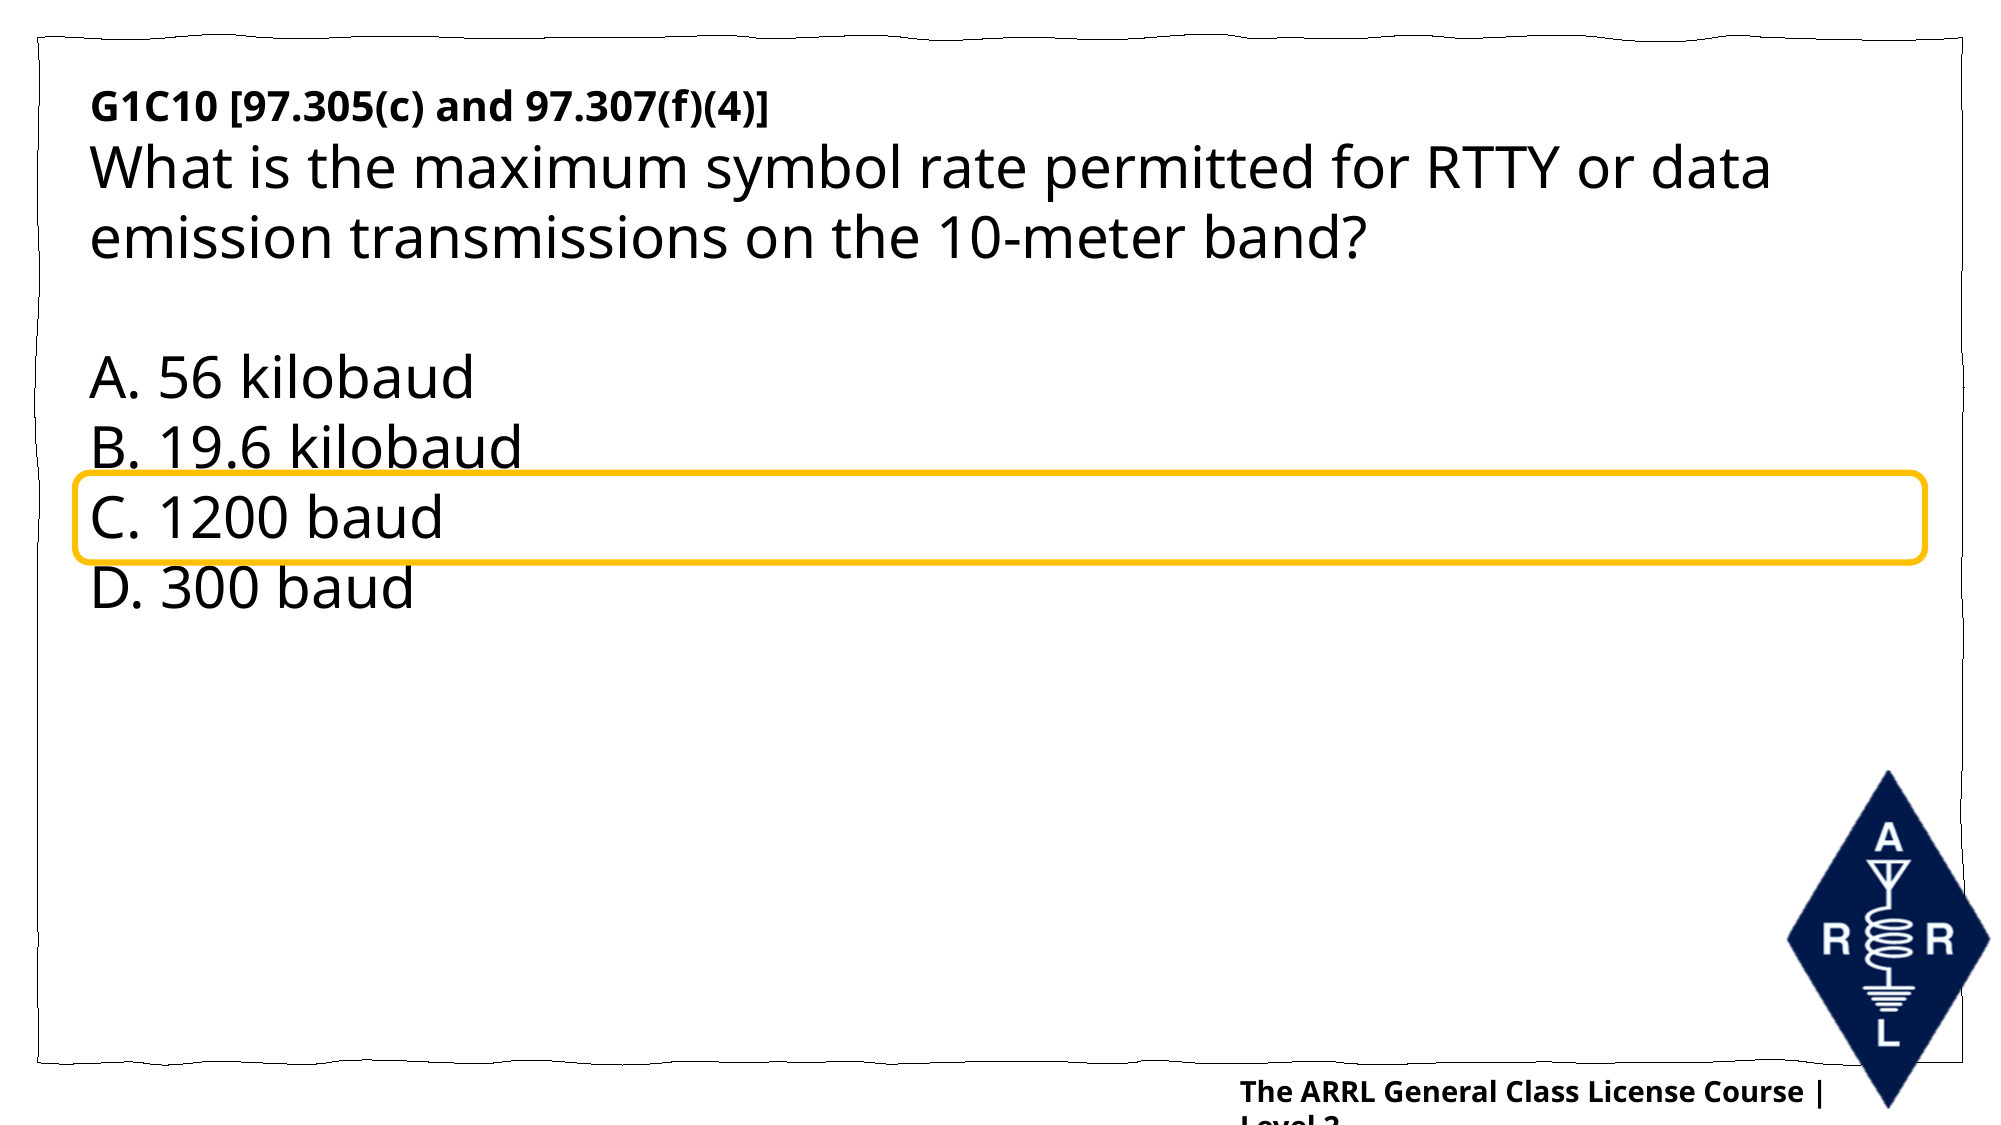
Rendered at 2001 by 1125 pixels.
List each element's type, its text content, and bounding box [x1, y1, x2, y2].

text_box G1C10 [97.305(c) and 97.307(f)(4)] What is the maximum symbol rate permitted for RTTY or data emission transmissions on the 10-meter band? A. 56 kilobaud B. 19.6 kilobaud C. 1200 baud D. 300 baud [75, 72, 1850, 479]
picture [1773, 752, 1999, 1125]
text_box [73, 471, 1927, 564]
text_box G1C10 [97.305(c) and 97.307(f)(4)] What is the maximum symbol rate permitted for RTTY or data emission transmissions on the 10-meter band? A. 56 kilobaud B. 19.6 kilobaud C. 1200 baud D. 300 baud [75, 556, 1850, 628]
